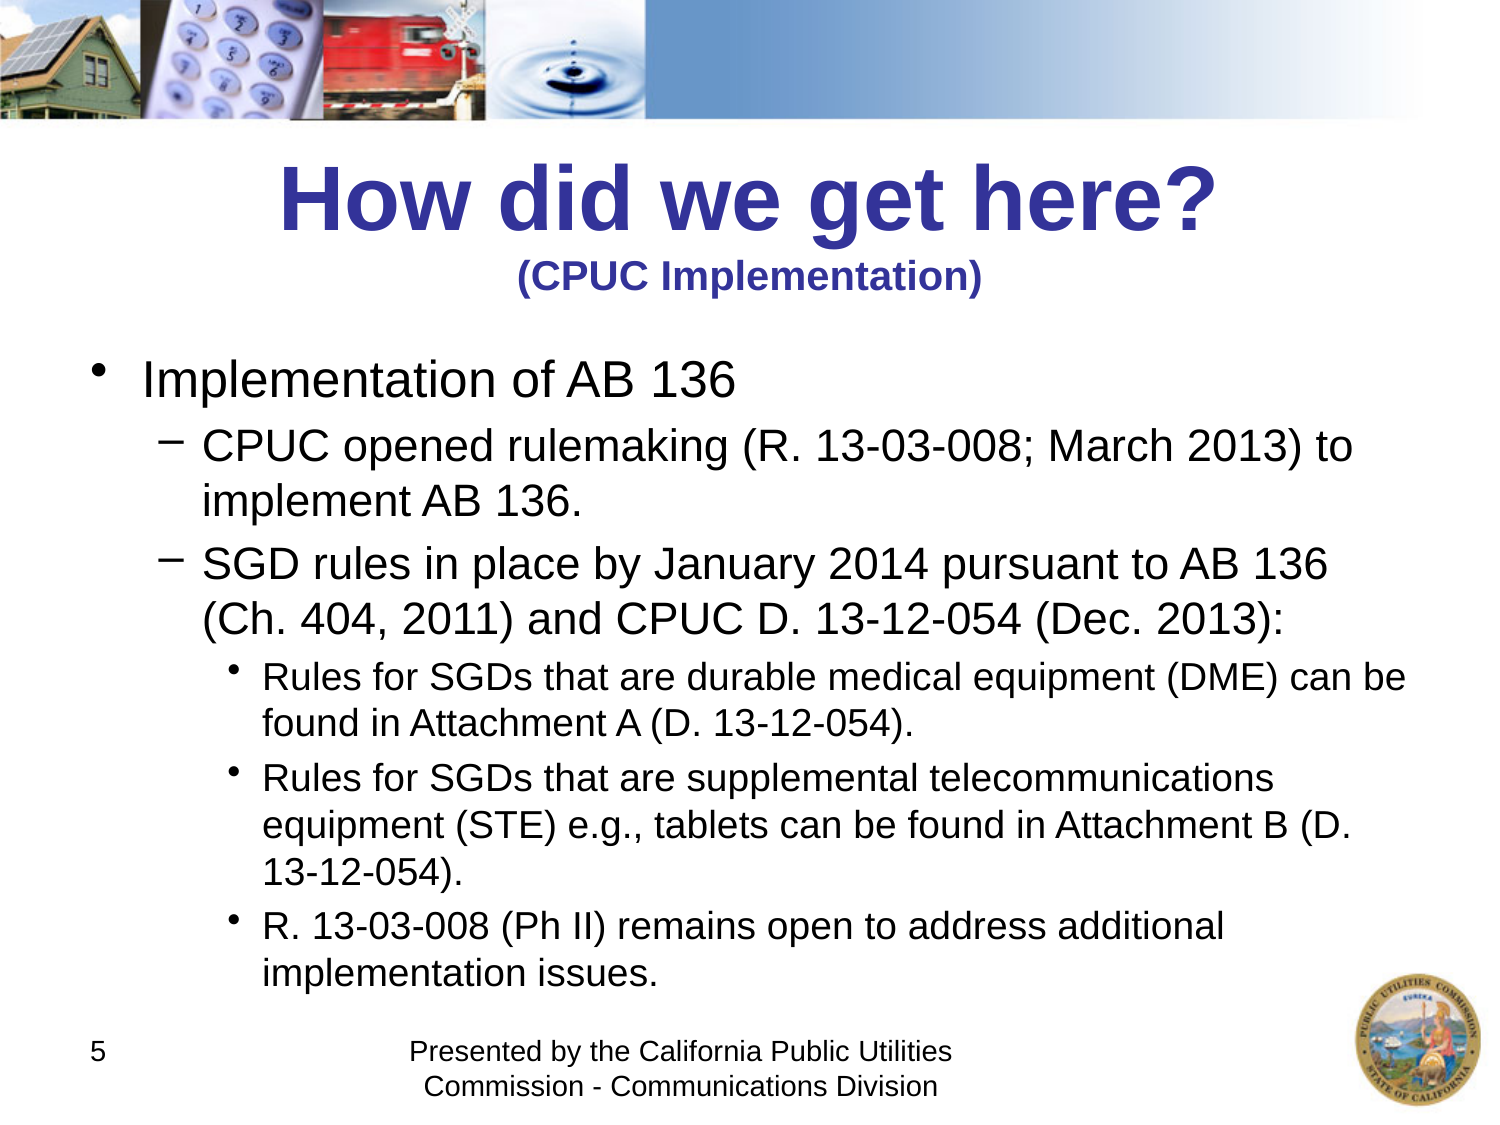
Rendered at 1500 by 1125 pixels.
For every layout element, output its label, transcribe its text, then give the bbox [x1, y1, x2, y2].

picture [0, 0, 1500, 1125]
list Implementation of AB 136 CPUC opened rulemaking (R. 13-03-008; March 2013) to implement AB 136. SGD rules in place by January 2014 pursuant to AB 136 (Ch. 404, 2011) and CPUC D. 13-12-054 (Dec. 2013): Rules for SGDs that are durable medical equipment (DME) can be found in Attachment A (D. 13-12-054). Rules for SGDs that are supplemental telecommunications equipment (STE) e.g., tablets can be found in Attachment B (D. 13-12-054). R. 13-03-008 (Ph II) remains open to address additional implementation issues. [75, 337, 1425, 1005]
title How did we get here? (CPUC Implementation) [75, 137, 1425, 300]
footer Presented by the California Public Utilities Commission - Communications Division [362, 1024, 1000, 1103]
slide_number 5 [75, 1024, 350, 1103]
